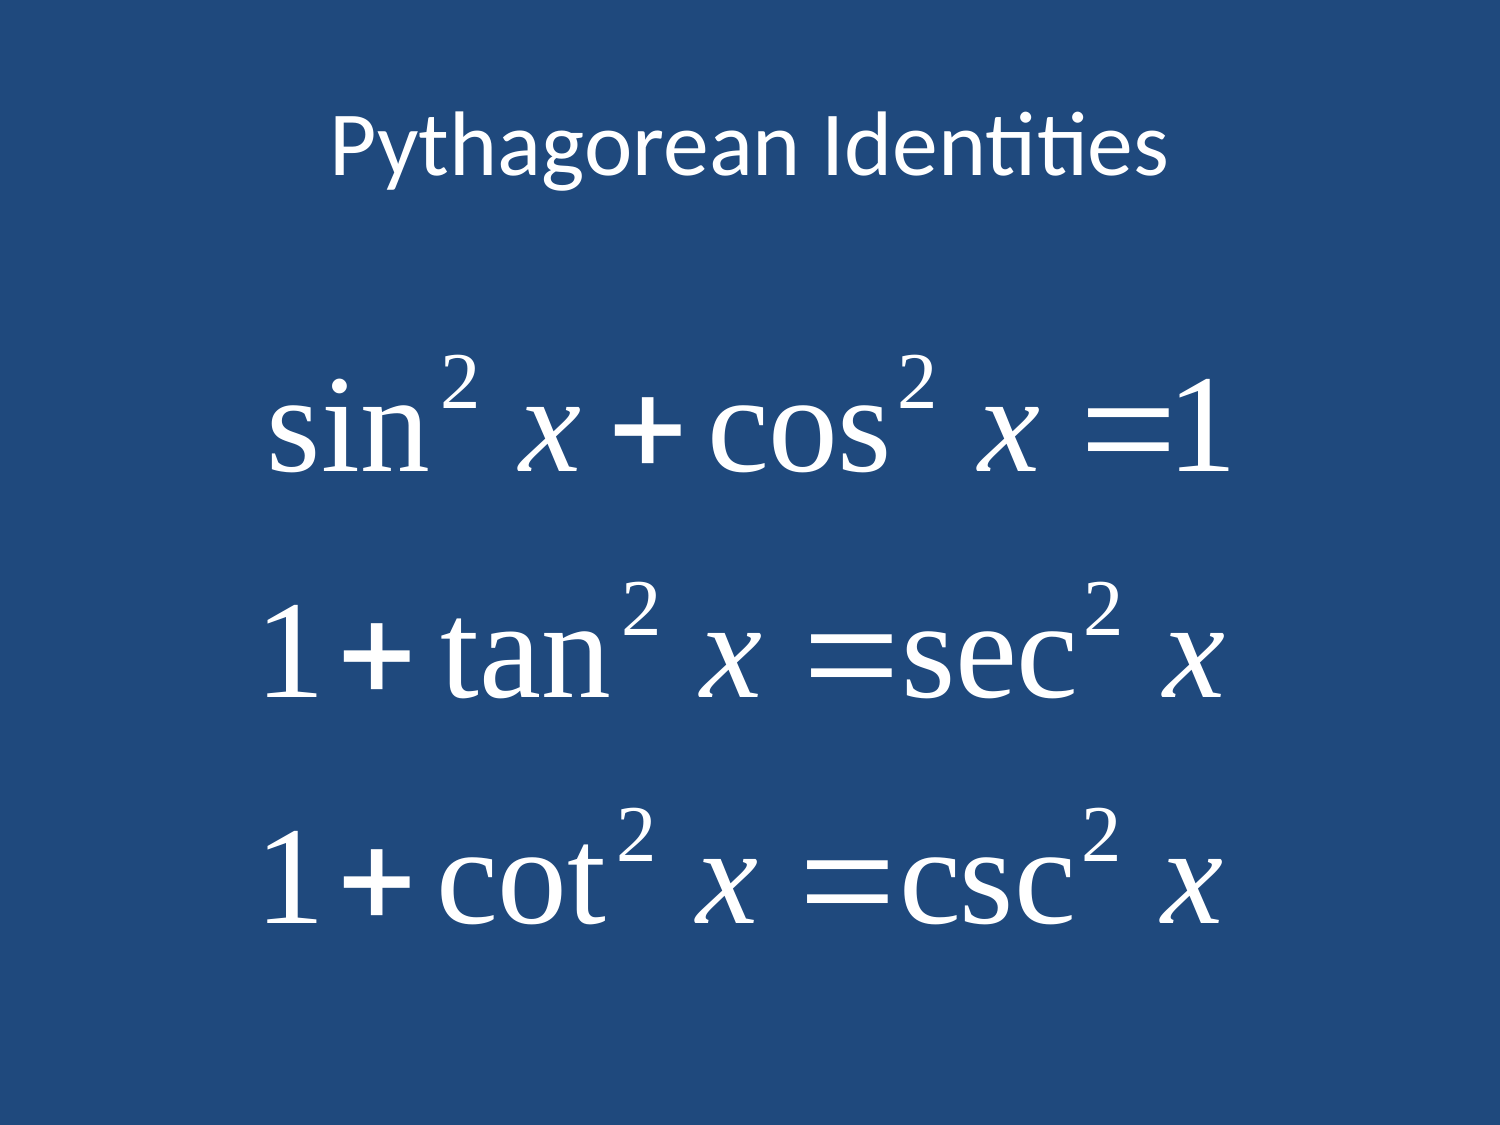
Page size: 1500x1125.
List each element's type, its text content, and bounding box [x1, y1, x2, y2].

title Pythagorean Identities [75, 45, 1425, 233]
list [249, 313, 1251, 954]
